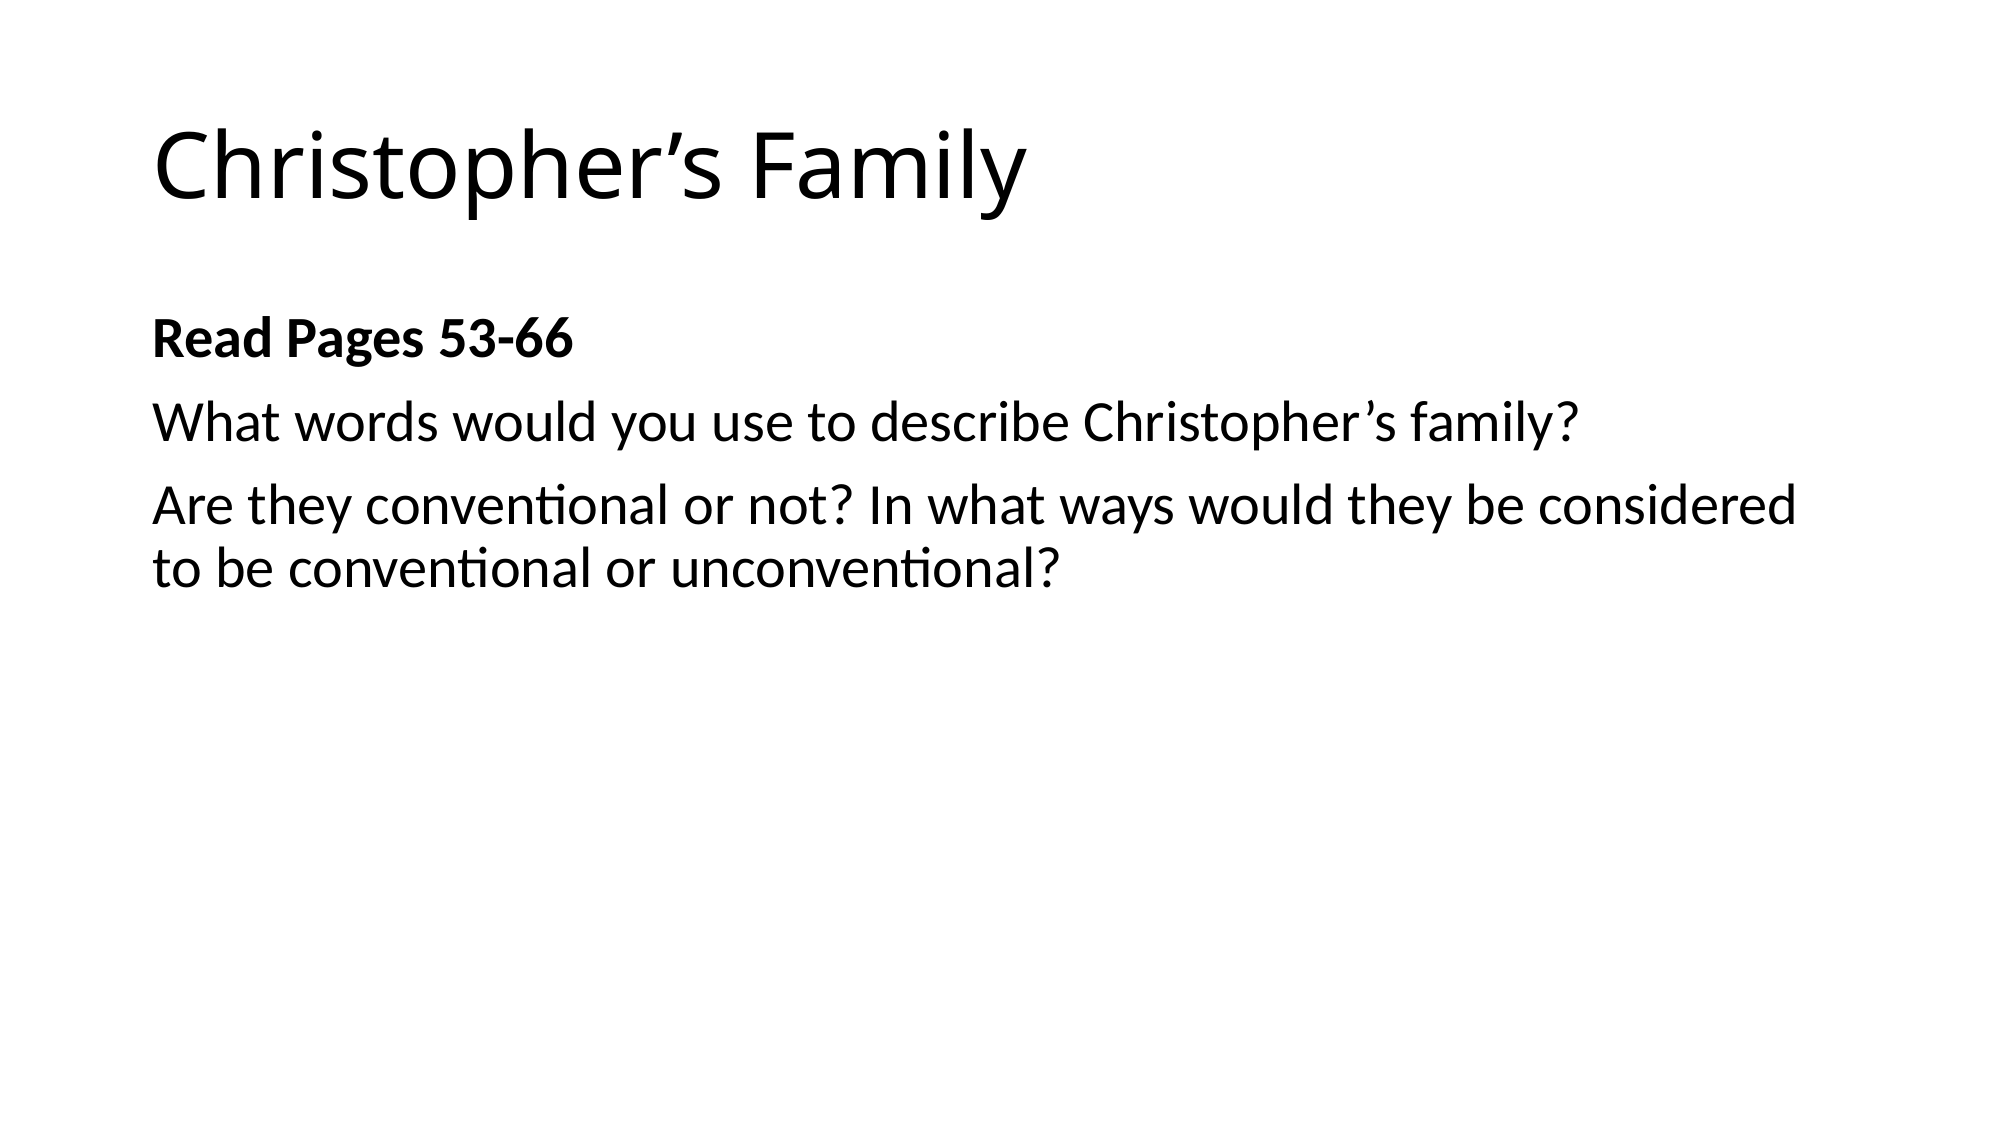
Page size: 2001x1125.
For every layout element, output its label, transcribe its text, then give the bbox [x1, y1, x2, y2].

list Read Pages 53-66 What words would you use to describe Christopher’s family? Are they conventional or not? In what ways would they be considered to be conventional or unconventional? [137, 299, 1863, 1014]
title Christopher’s Family [137, 59, 1863, 278]
